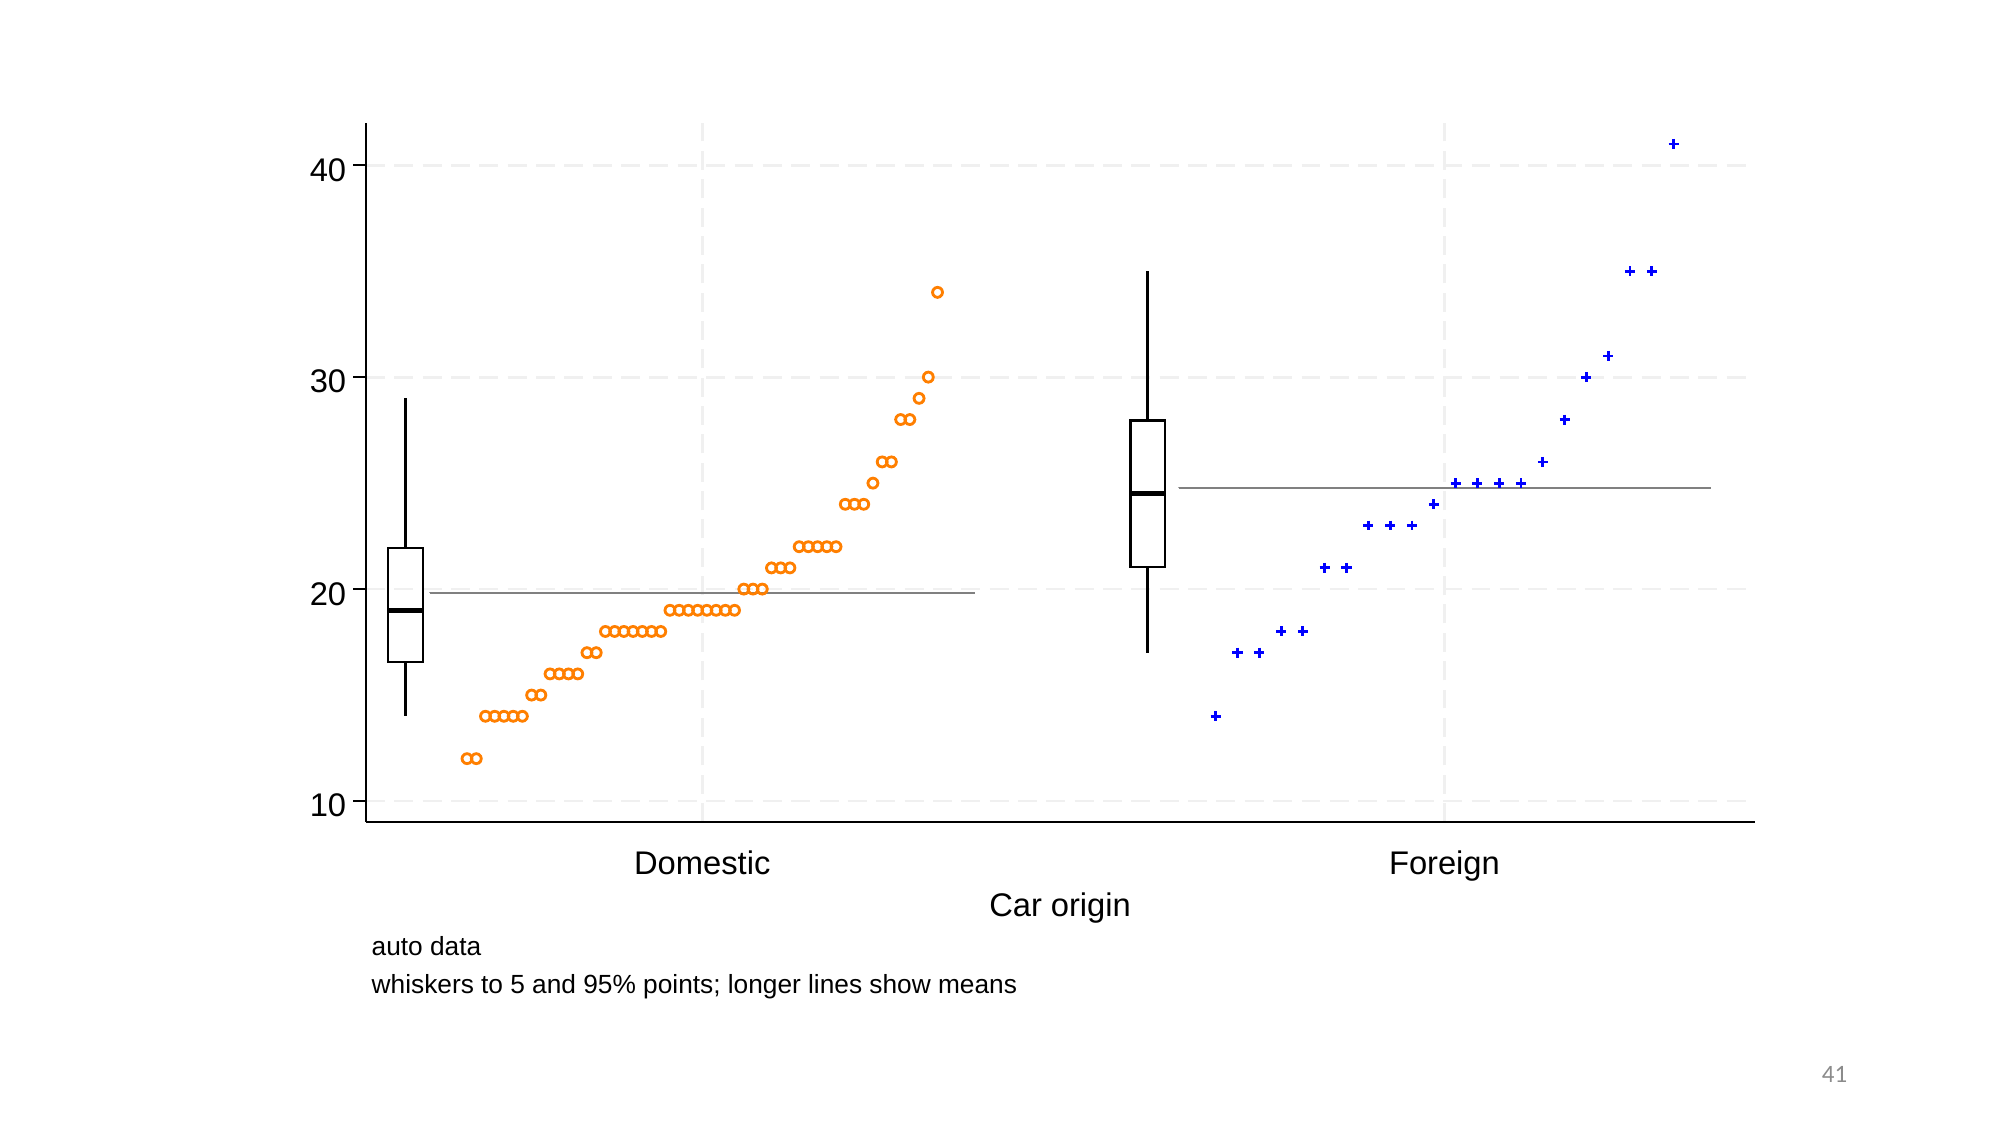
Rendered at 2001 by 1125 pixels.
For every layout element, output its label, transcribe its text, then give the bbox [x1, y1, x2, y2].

picture [212, 89, 1788, 1035]
slide_number 41 [1412, 1042, 1863, 1103]
